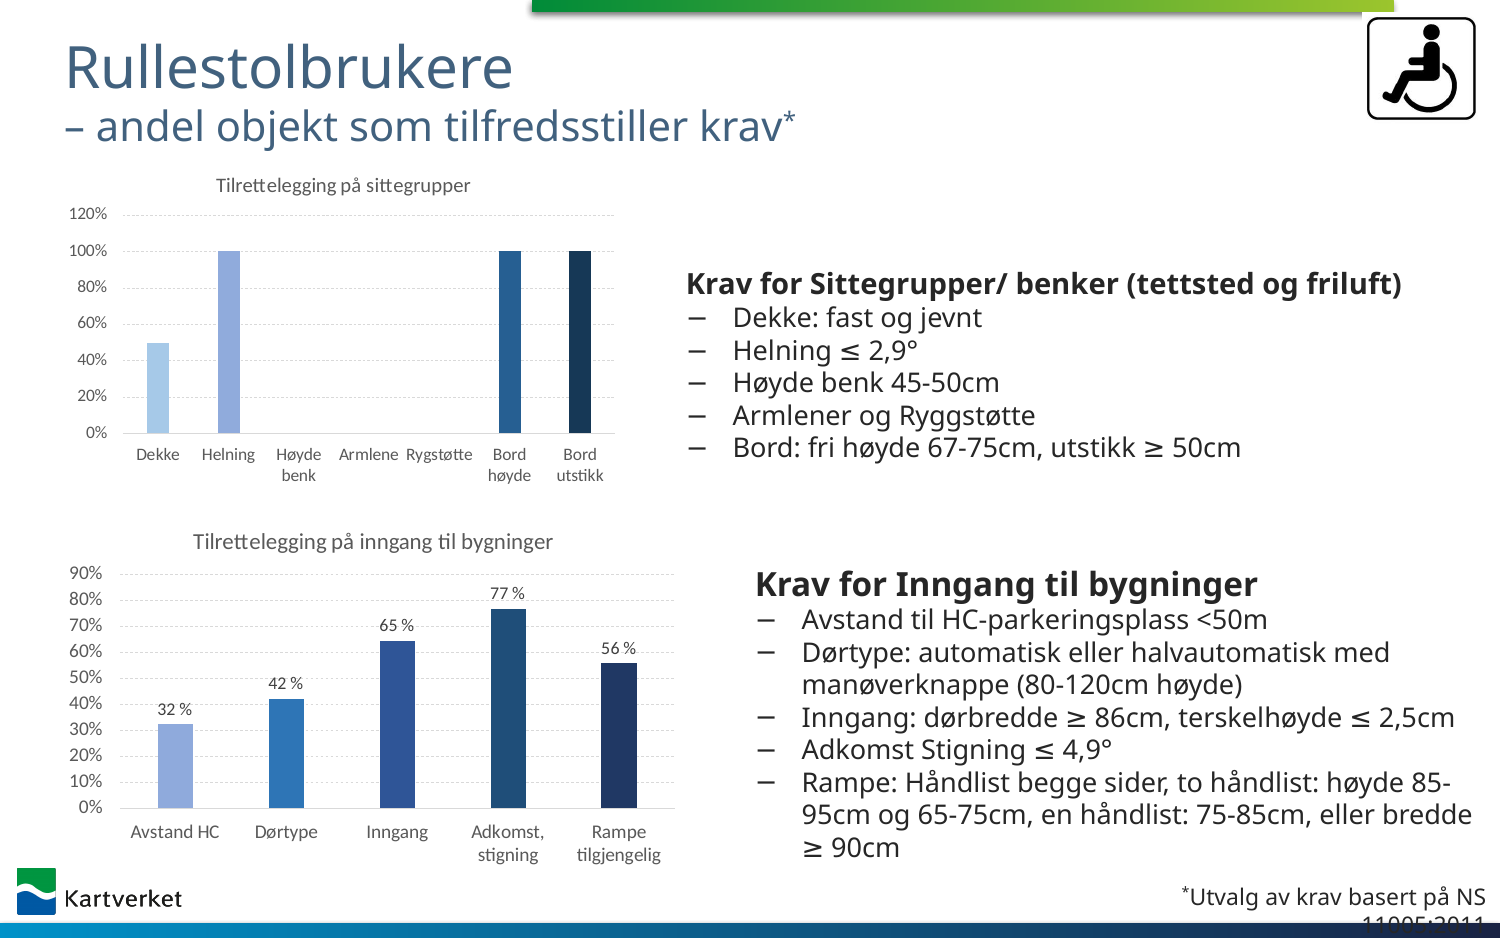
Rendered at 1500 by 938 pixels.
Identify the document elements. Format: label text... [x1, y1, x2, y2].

text_box Rullestolbrukere – andel objekt som tilfredsstiller krav* [49, 25, 1431, 158]
text_box Krav for Sittegrupper/ benker (tettsted og friluft) Dekke: fast og jevnt Helning ≤ 2,9° Høyde benk 45-50cm Armlener og Ryggstøtte Bord: fri høyde 67-75cm, utstikk ≥ 50cm [670, 258, 1418, 471]
picture [62, 520, 685, 874]
picture [1362, 12, 1481, 126]
text_box Krav for Inngang til bygninger Avstand til HC-parkeringsplass <50m Dørtype: automatisk eller halvautomatisk med manøverknappe (80-120cm høyde) Inngang: dørbredde ≥ 86cm, terskelhøyde ≤ 2,5cm Adkomst Stigning ≤ 4,9° Rampe: Håndlist begge sider, to håndlist: høyde 85-95cm og 65-75cm, en håndlist: 75-85cm, eller bredde ≥ 90cm [740, 555, 1491, 870]
picture [62, 166, 625, 492]
text_box *Utvalg av krav basert på NS 11005:2011 [1068, 873, 1500, 938]
